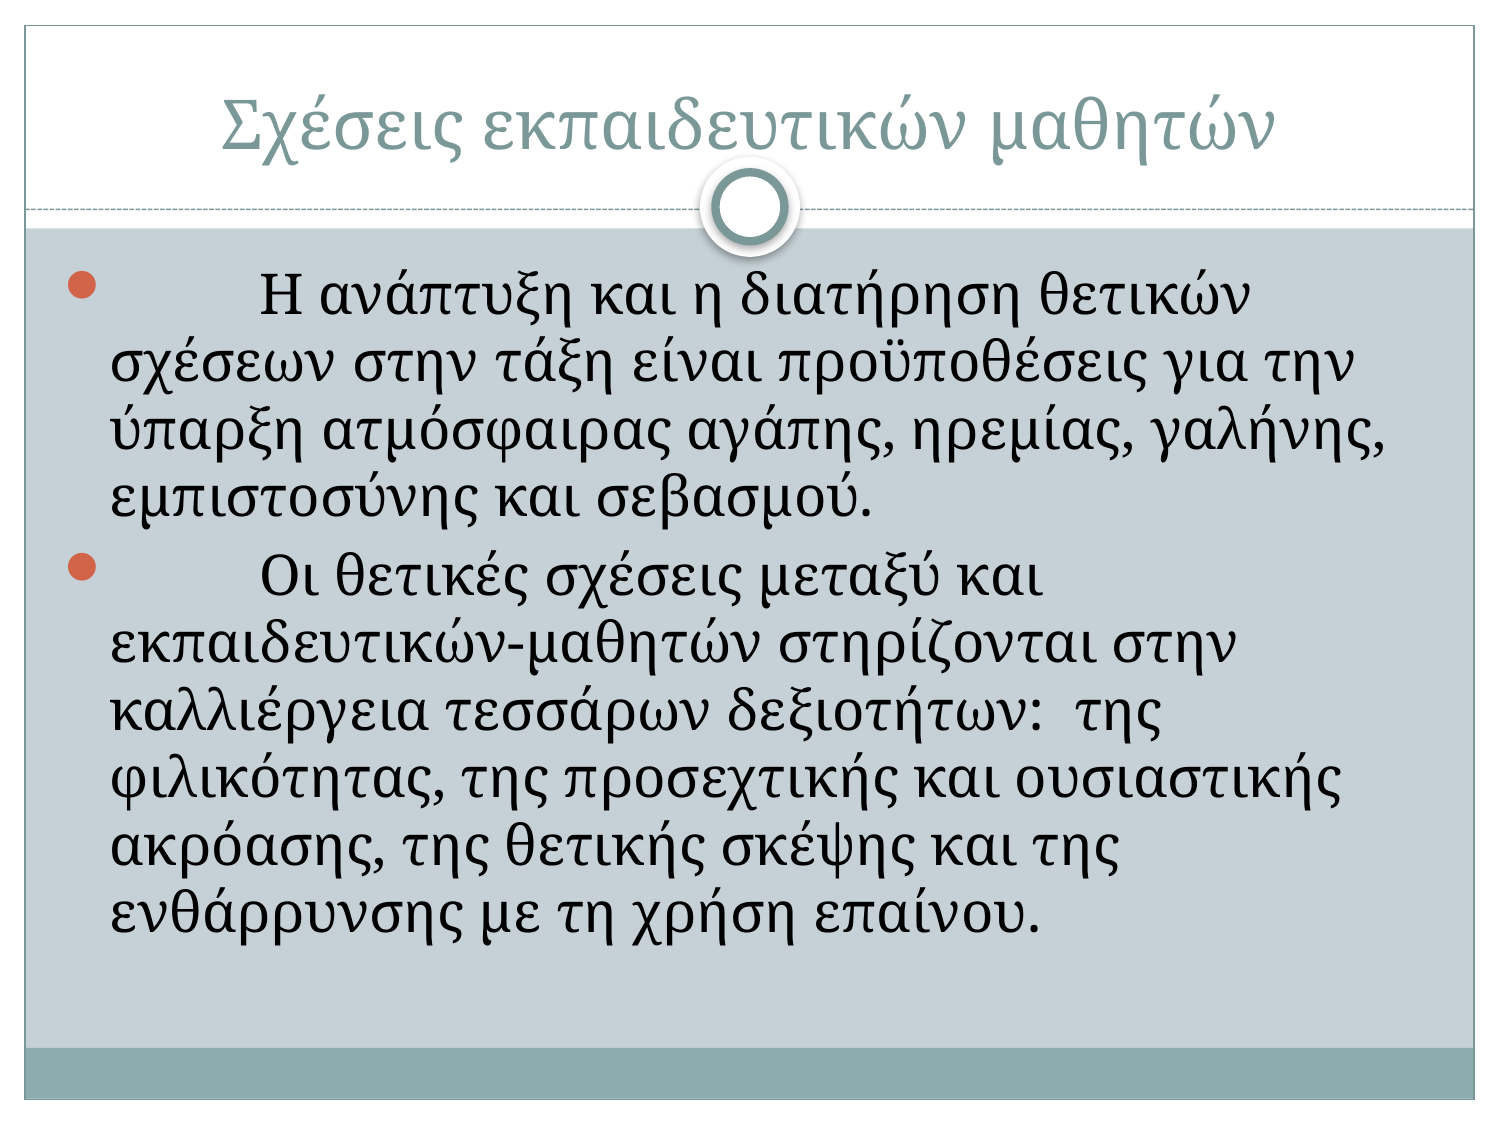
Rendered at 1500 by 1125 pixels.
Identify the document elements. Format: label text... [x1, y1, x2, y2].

title Σχέσεις εκπαιδευτικών μαθητών [75, 45, 1425, 171]
list Η ανάπτυξη και η διατήρηση θετικών σχέσεων στην τάξη είναι προϋποθέσεις για την ύπαρξη ατμόσφαιρας αγάπης, ηρεμίας, γαλήνης, εμπιστοσύνης και σεβασμού. Oι θετικές σχέσεις μεταξύ και εκπαιδευτικών-μαθητών στηρίζονται στην καλλιέργεια τεσσάρων δεξιοτήτων: της φιλικότητας, της προσεχτικής και ουσιαστικής ακρόασης, της θετικής σκέψης και της ενθάρρυνσης με τη χρήση επαίνου. [49, 250, 1445, 1001]
